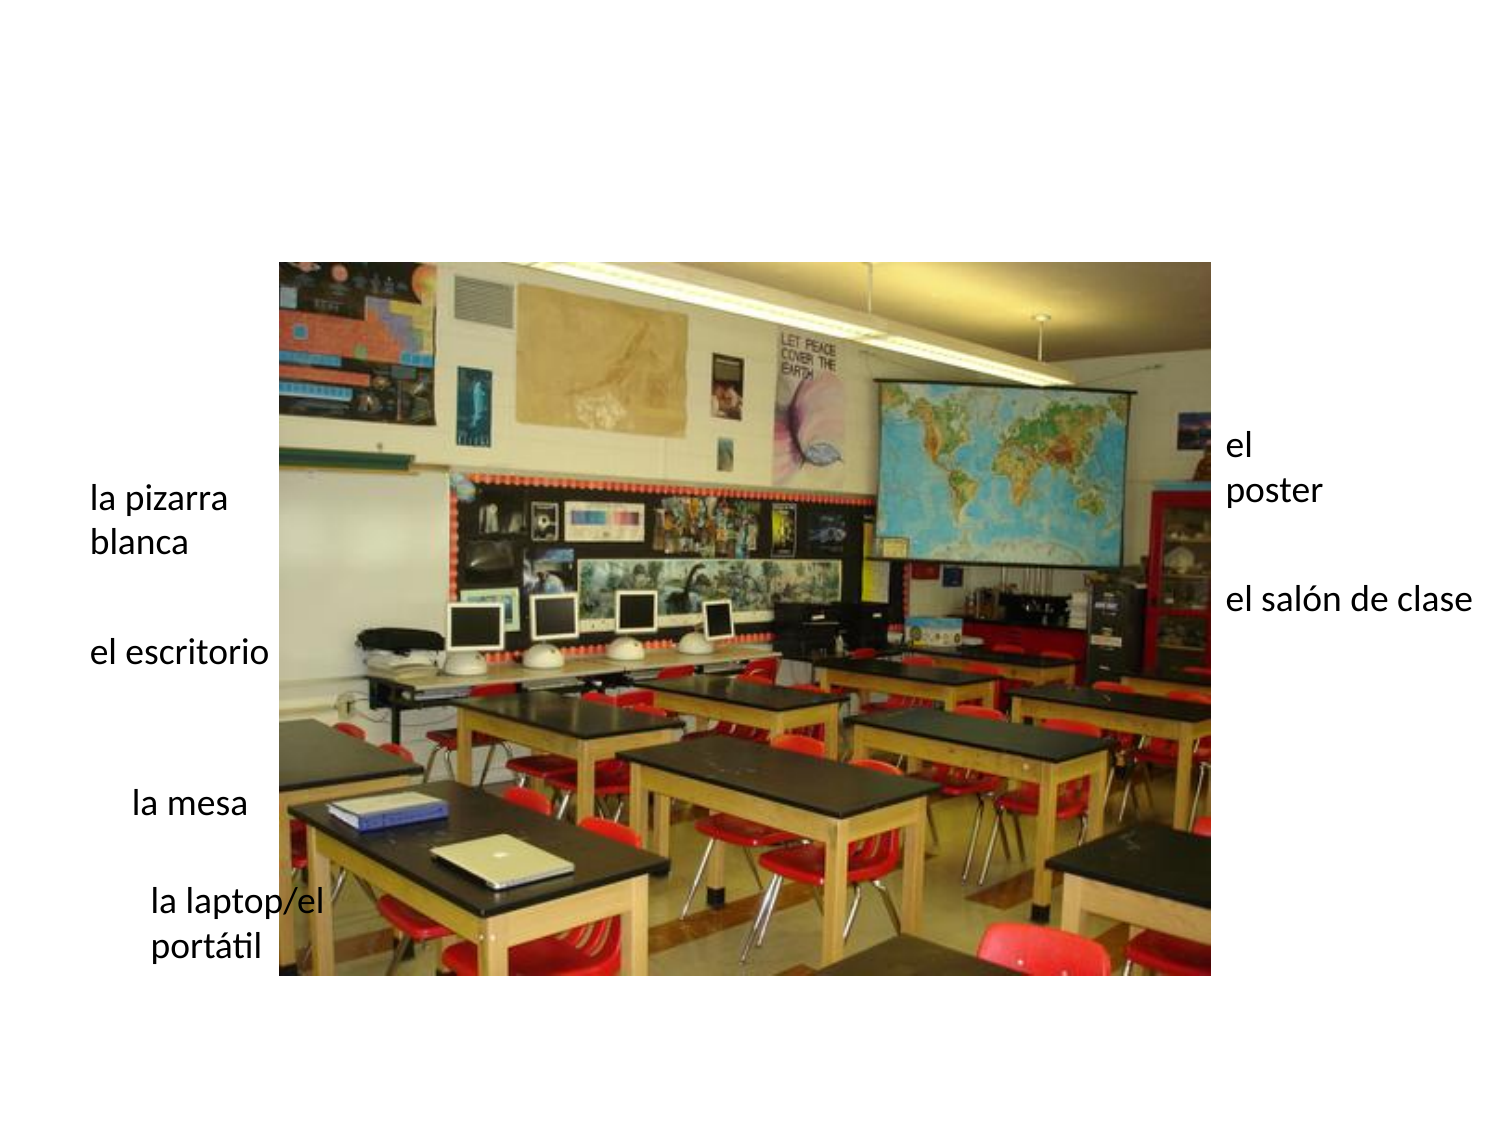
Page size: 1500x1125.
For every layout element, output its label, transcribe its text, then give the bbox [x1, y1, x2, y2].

text_box la mesa [117, 770, 273, 830]
text_box la pizarra blanca [74, 465, 273, 570]
text_box el salón de clase [1216, 566, 1500, 627]
text_box el poster [1216, 412, 1360, 517]
picture [278, 262, 1212, 976]
text_box la laptop/el portátil [135, 869, 273, 974]
text_box el escritorio [74, 619, 273, 680]
